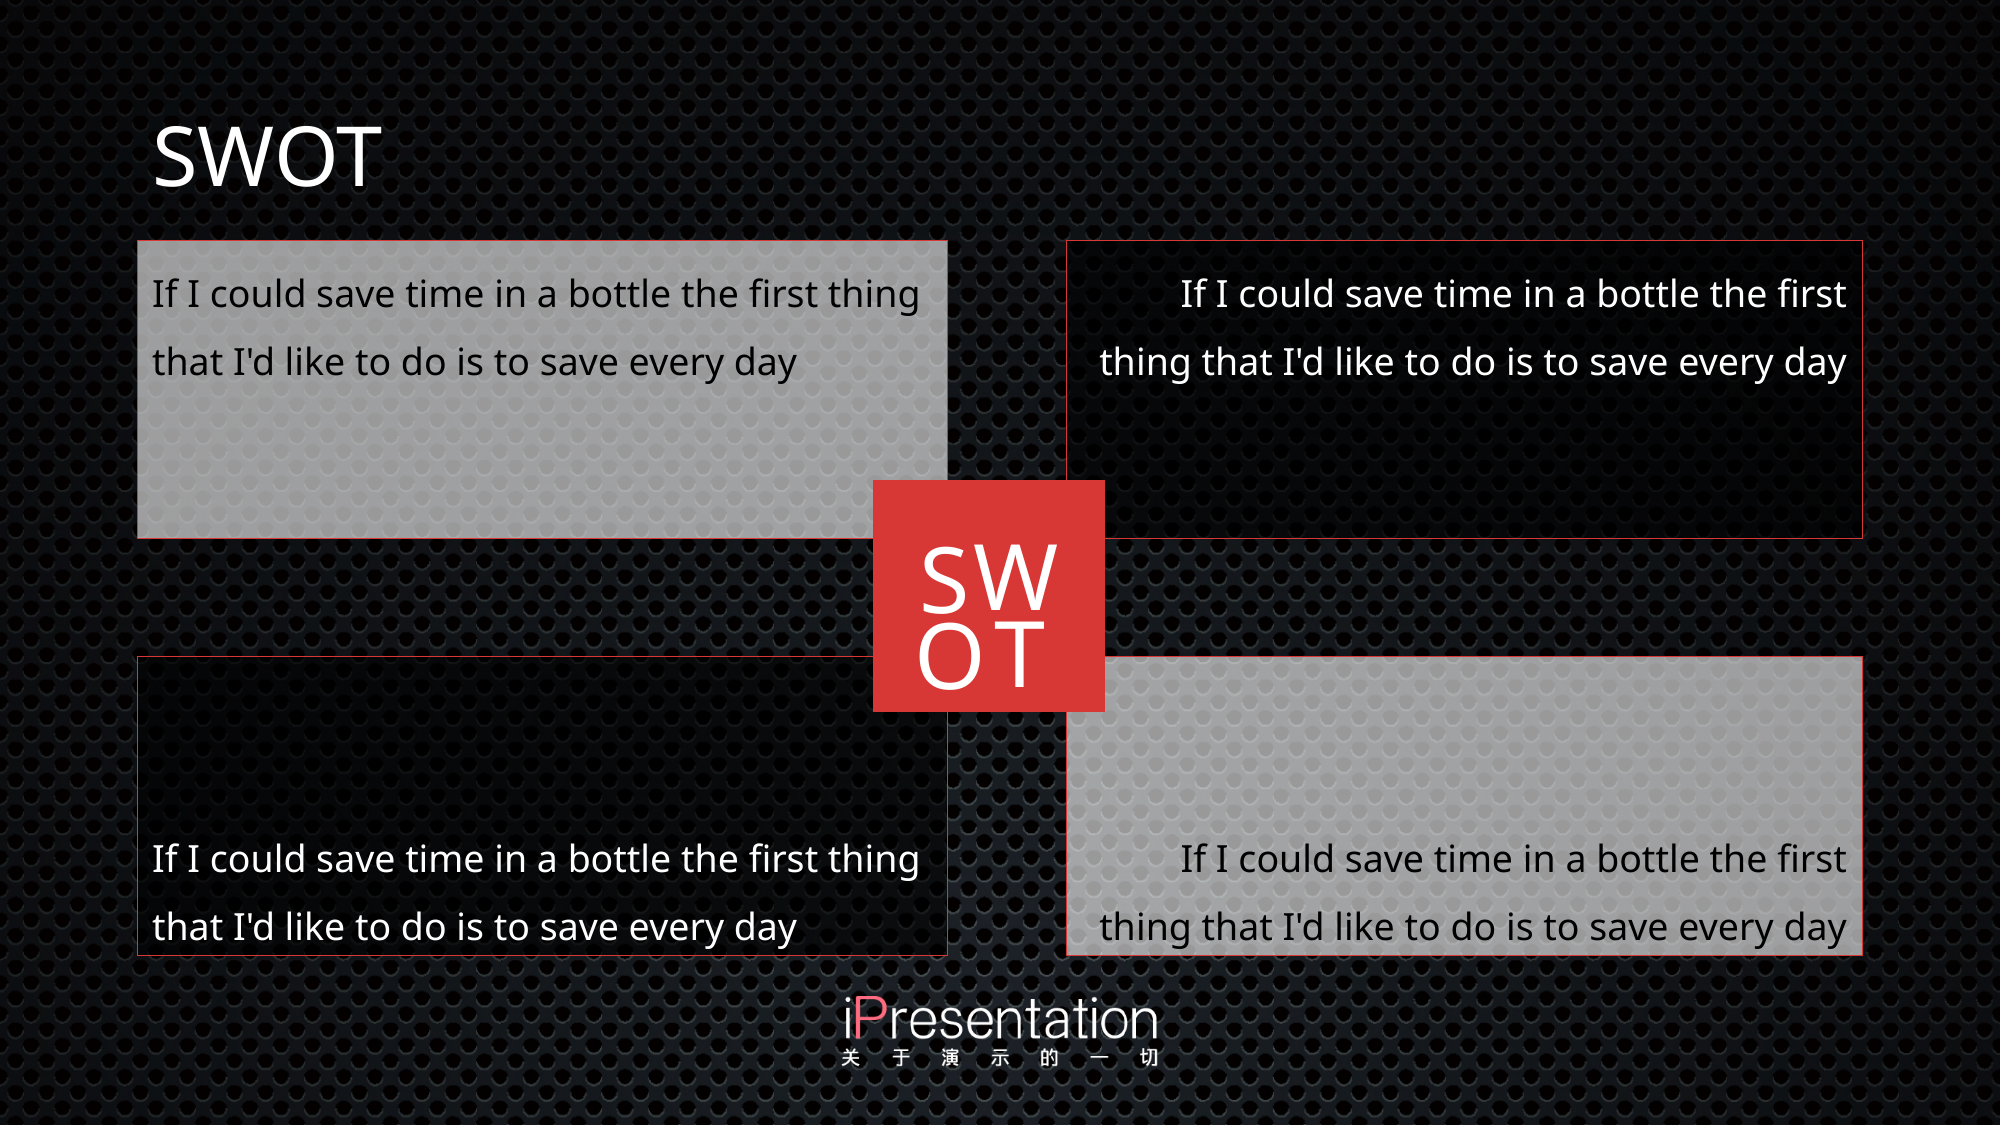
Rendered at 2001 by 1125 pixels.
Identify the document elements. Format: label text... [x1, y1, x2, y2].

text_box O [899, 576, 975, 715]
text_box T [979, 574, 1055, 714]
text_box [872, 479, 1106, 713]
picture [0, 0, 2000, 1125]
text_box If I could save time in a bottle the first thing that I'd like to do is to save every day [137, 656, 948, 956]
title SWOT [137, 106, 1863, 213]
text_box If I could save time in a bottle the first thing that I'd like to do is to save every day [137, 240, 948, 539]
text_box S [904, 500, 958, 576]
text_box If I could save time in a bottle the first thing that I'd like to do is to save every day [1066, 656, 1863, 956]
text_box W [958, 497, 1034, 637]
text_box If I could save time in a bottle the first thing that I'd like to do is to save every day [1066, 240, 1863, 539]
